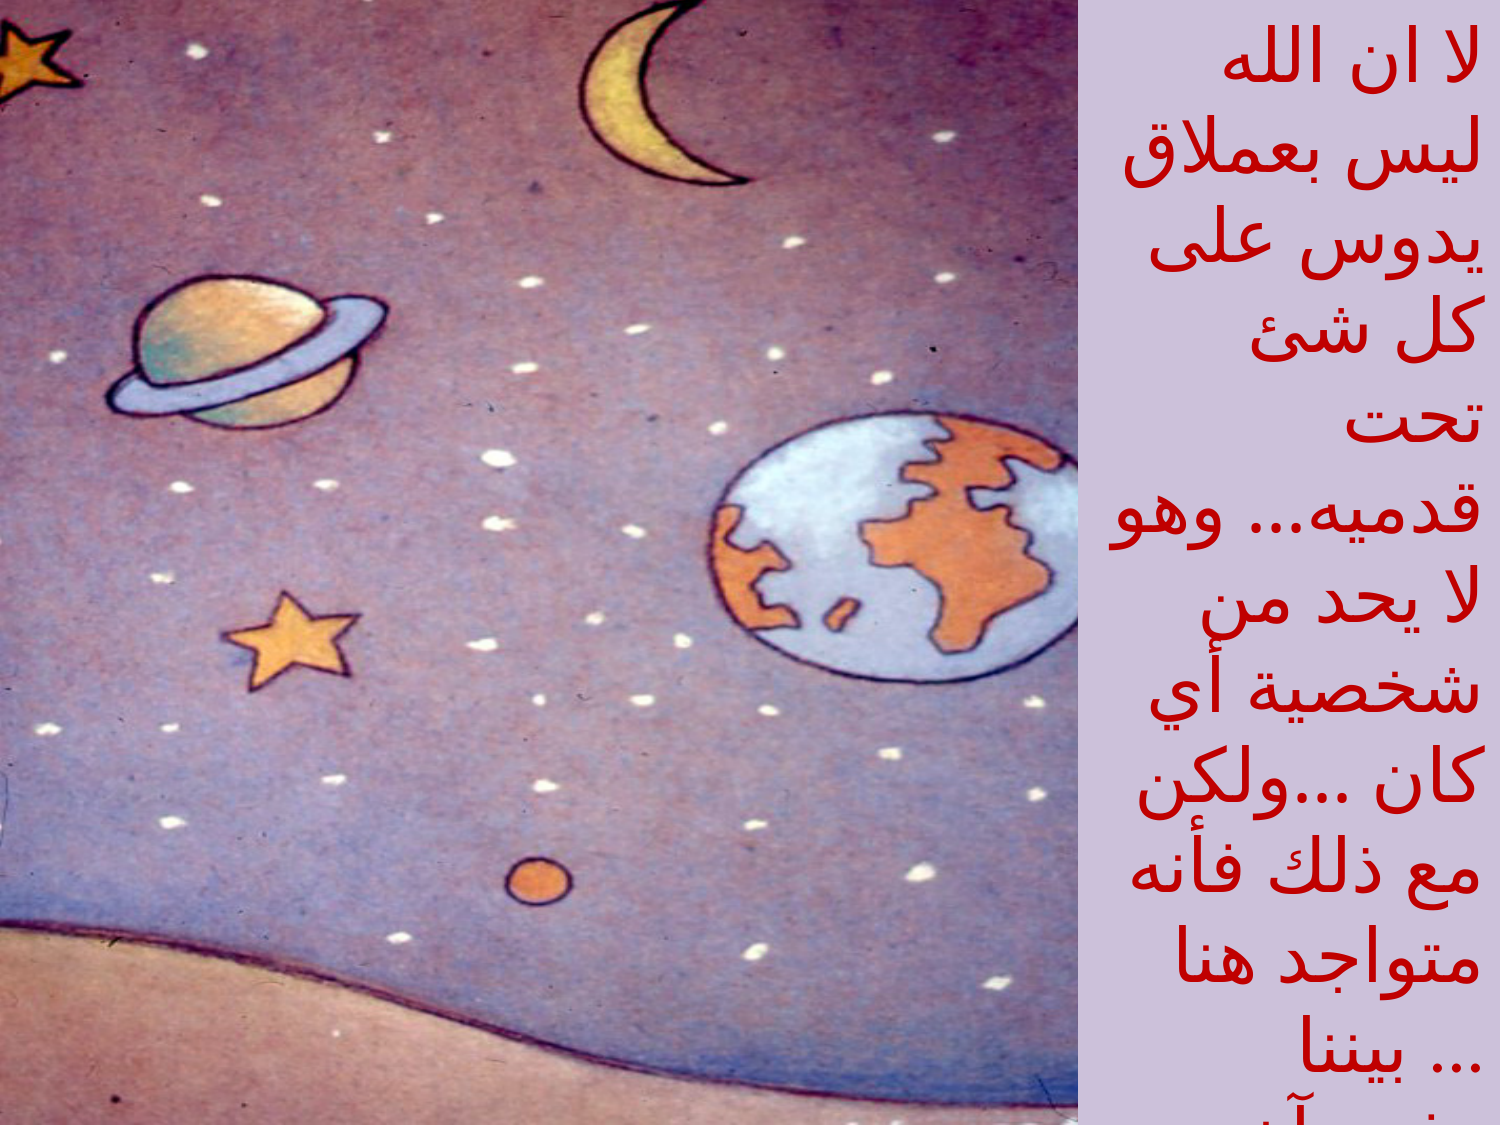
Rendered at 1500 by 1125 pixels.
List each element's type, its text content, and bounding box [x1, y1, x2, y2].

picture [0, 0, 1091, 1125]
text_box لا ان الله ليس بعملاق يدوس على كل شئ تحت قدميه... وهو لا يحد من شخصية أي كان ...ولكن مع ذلك فأنه متواجد هنا بيننا ... وفي آخر نقطة من العالم بنفس الوقت... [1092, 0, 1500, 1125]
